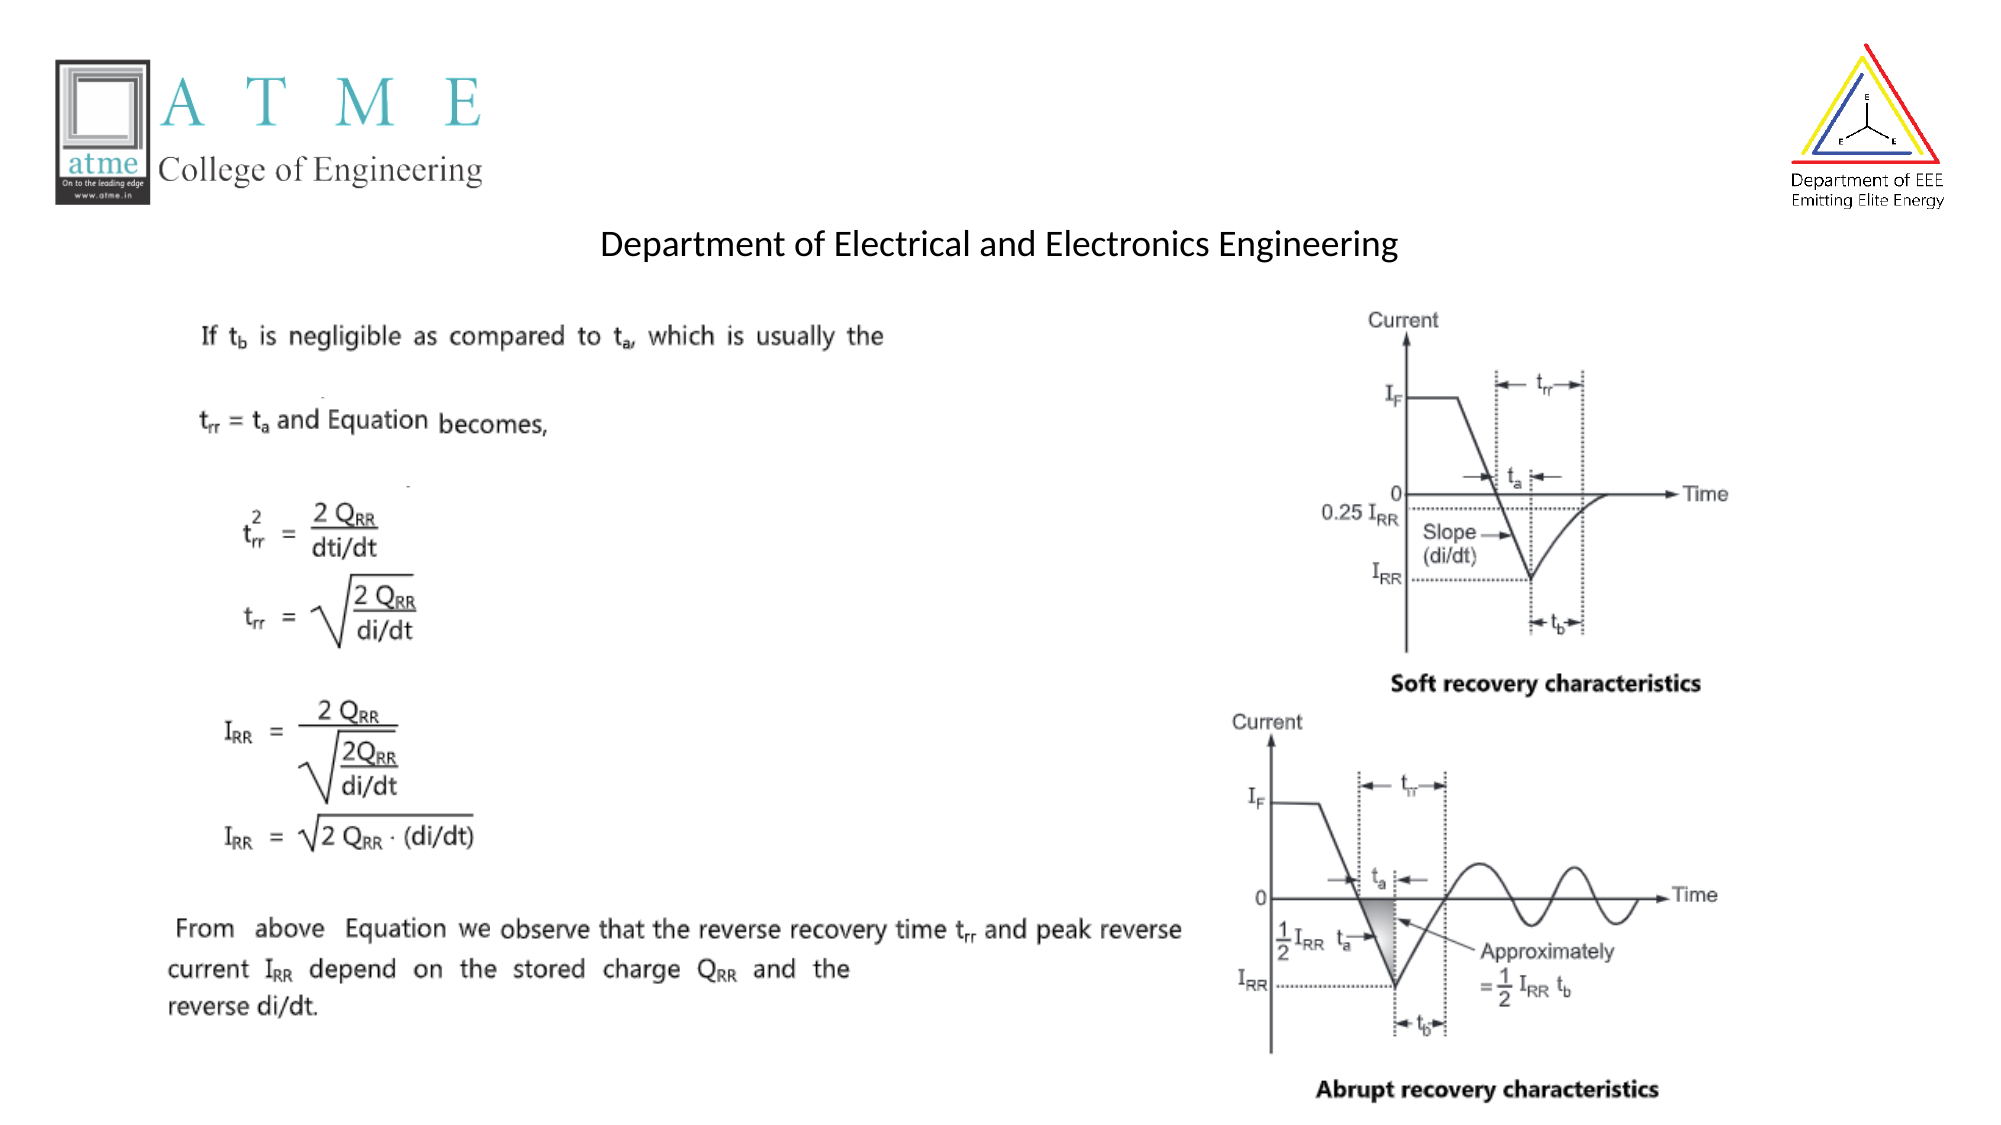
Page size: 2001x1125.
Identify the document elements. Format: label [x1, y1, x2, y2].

picture [162, 906, 1186, 950]
picture [162, 952, 863, 1022]
picture [49, 51, 488, 212]
picture [184, 309, 891, 355]
picture [1198, 661, 1752, 1061]
picture [200, 692, 596, 864]
picture [223, 486, 484, 650]
picture [1248, 298, 1816, 658]
picture [1783, 37, 1948, 212]
picture [1314, 1070, 1676, 1119]
picture [184, 397, 567, 462]
